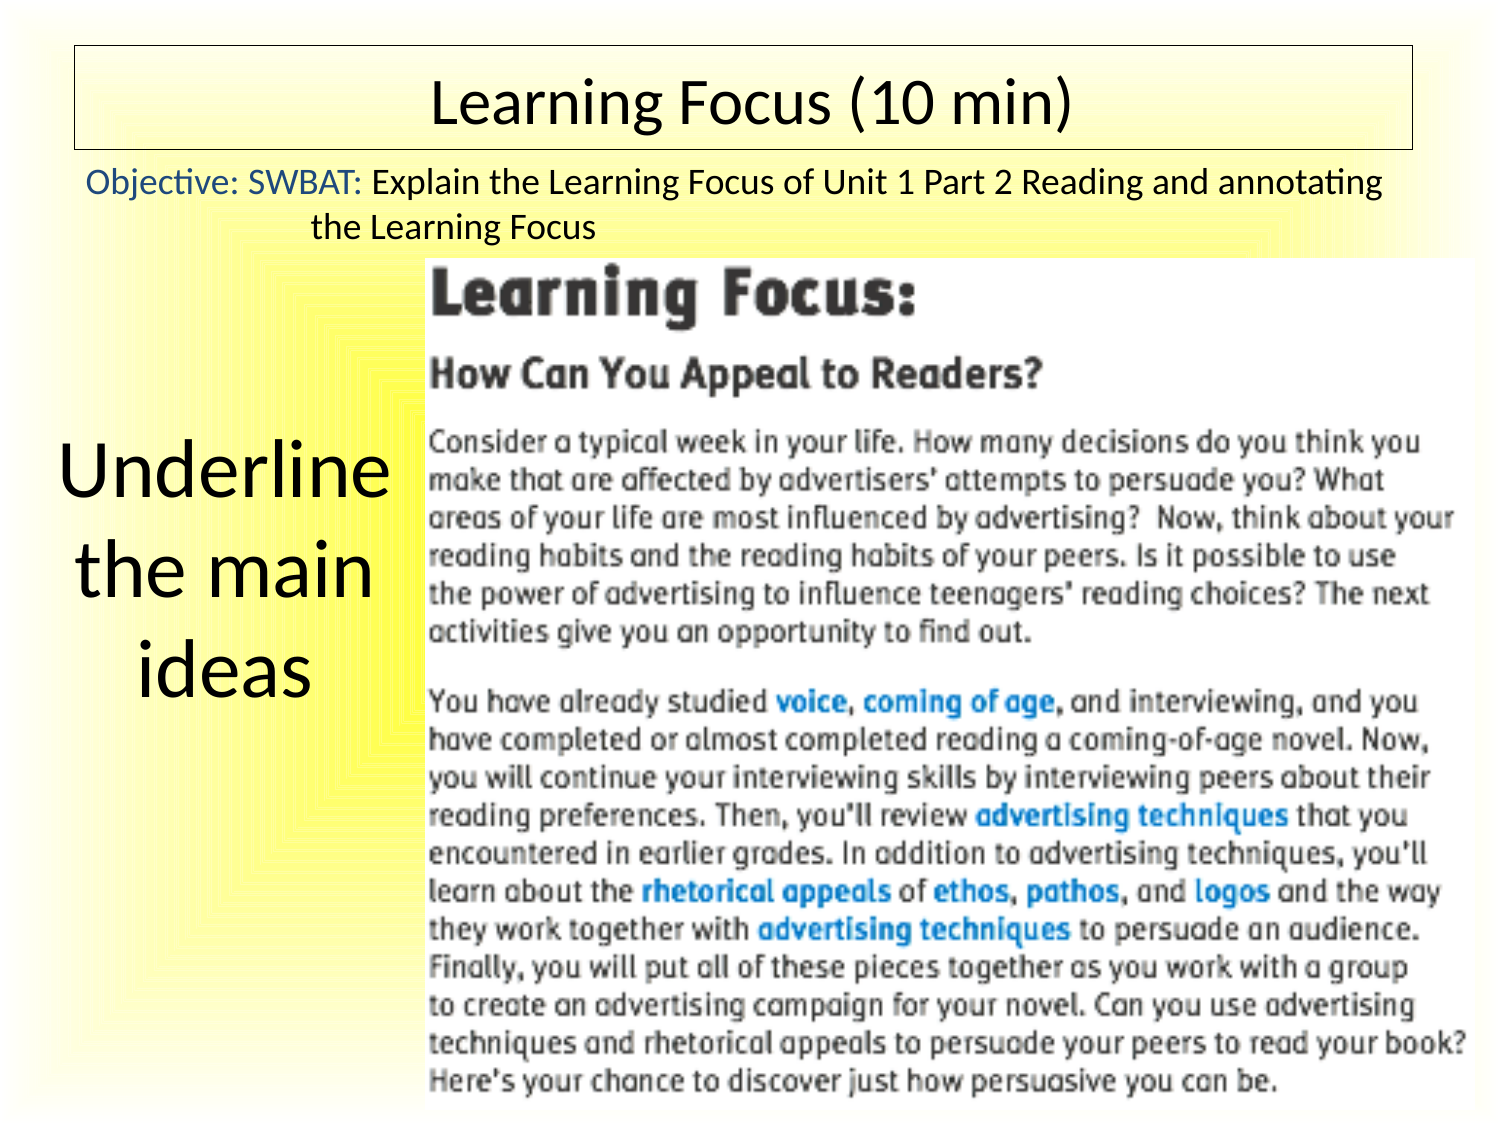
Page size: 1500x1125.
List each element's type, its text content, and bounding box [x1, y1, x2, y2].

text_box Learning Focus (10 min) [74, 45, 1413, 149]
text_box Underline the main ideas [24, 406, 419, 722]
picture [424, 257, 1476, 1111]
text_box Objective: SWBAT: Explain the Learning Focus of Unit 1 Part 2 Reading and annotating the Learning Focus [70, 149, 1413, 255]
